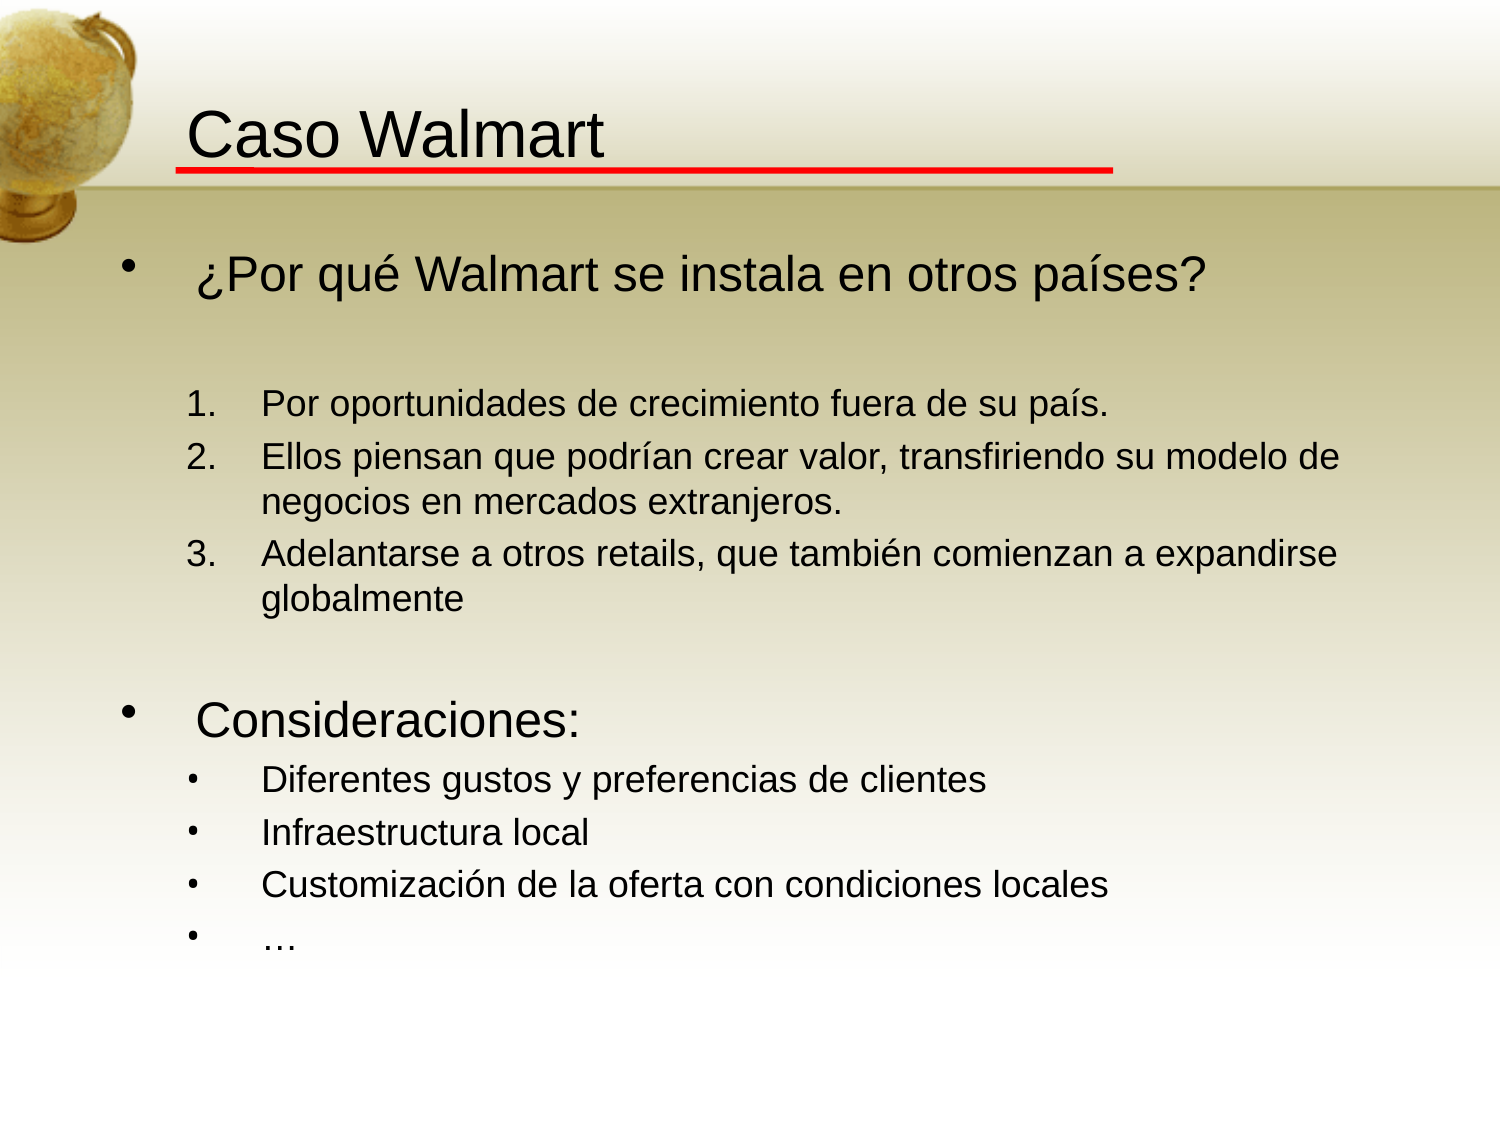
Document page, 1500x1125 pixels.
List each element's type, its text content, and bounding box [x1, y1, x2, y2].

title Caso Walmart [170, 36, 1436, 179]
list ¿Por qué Walmart se instala en otros países? Por oportunidades de crecimiento fuera de su país. Ellos piensan que podrían crear valor, transfiriendo su modelo de negocios en mercados extranjeros. Adelantarse a otros retails, que también comienzan a expandirse globalmente Consideraciones: Diferentes gustos y preferencias de clientes Infraestructura local Customización de la oferta con condiciones locales … [105, 234, 1454, 1091]
picture [0, 0, 1500, 1125]
